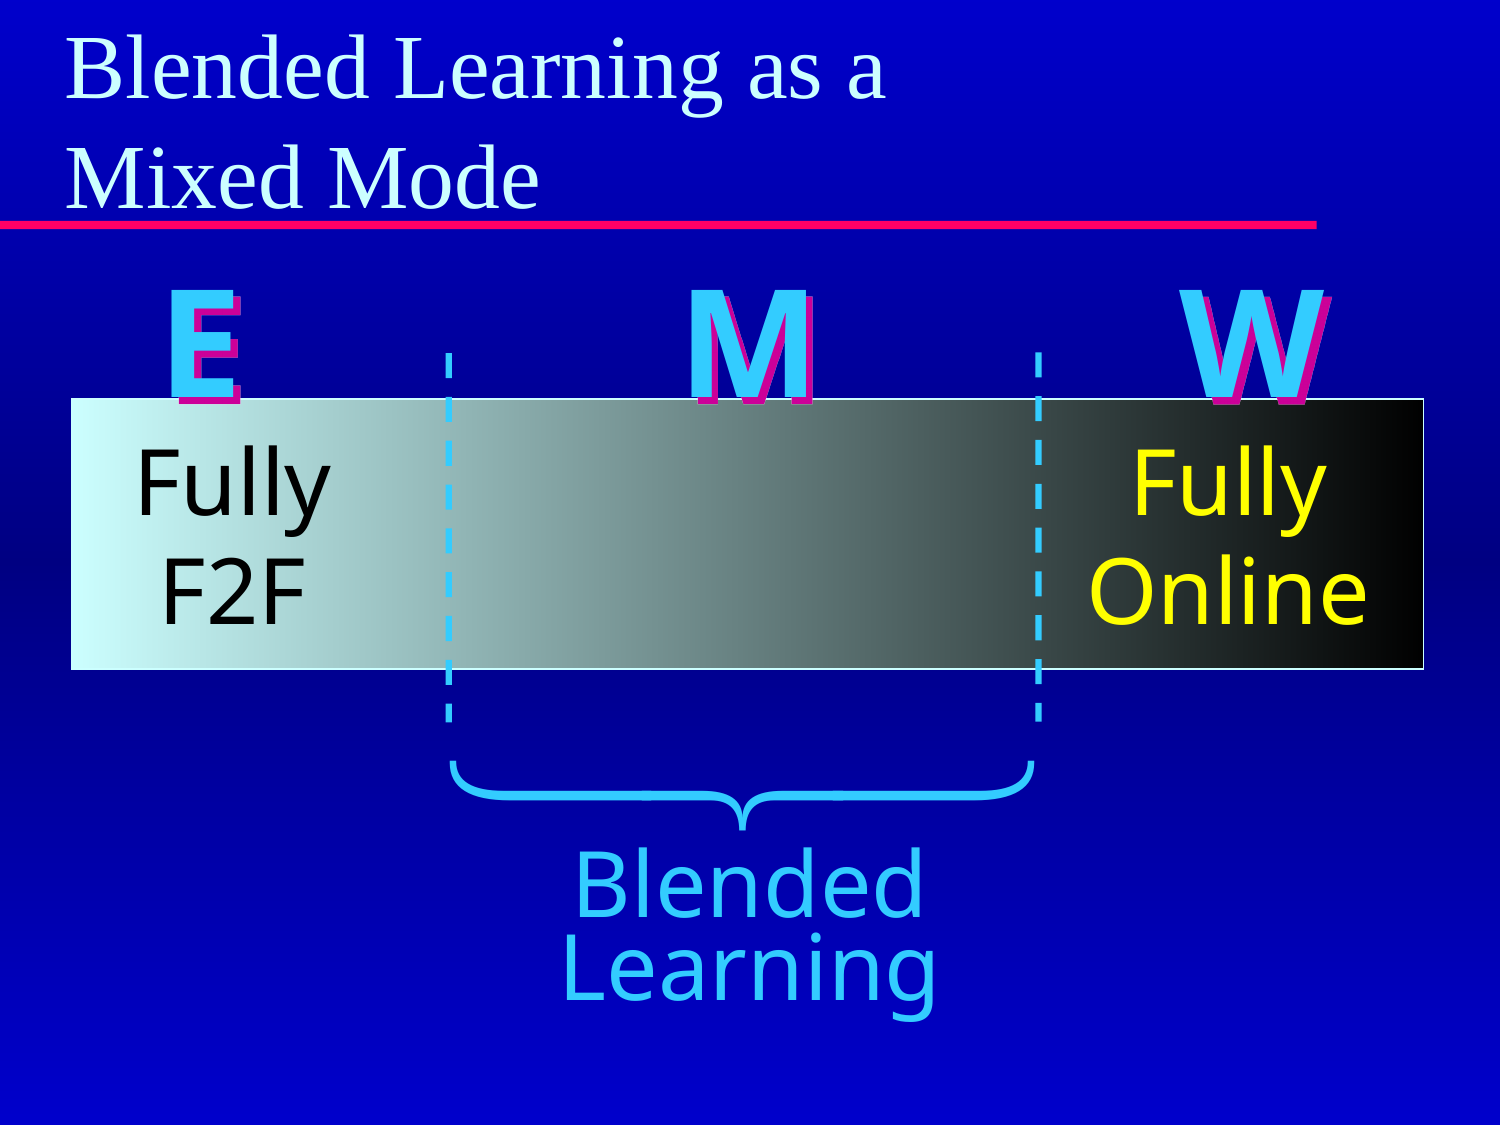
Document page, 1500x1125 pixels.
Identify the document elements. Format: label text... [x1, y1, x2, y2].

text_box Fully Online [1070, 416, 1419, 651]
text_box [71, 399, 443, 670]
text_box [448, 444, 1067, 1027]
text_box Fully F2F [82, 416, 383, 651]
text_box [144, 240, 1351, 436]
text_box Blended Learning as a Mixed Mode [49, 0, 1400, 213]
text_box [1070, 399, 1424, 670]
